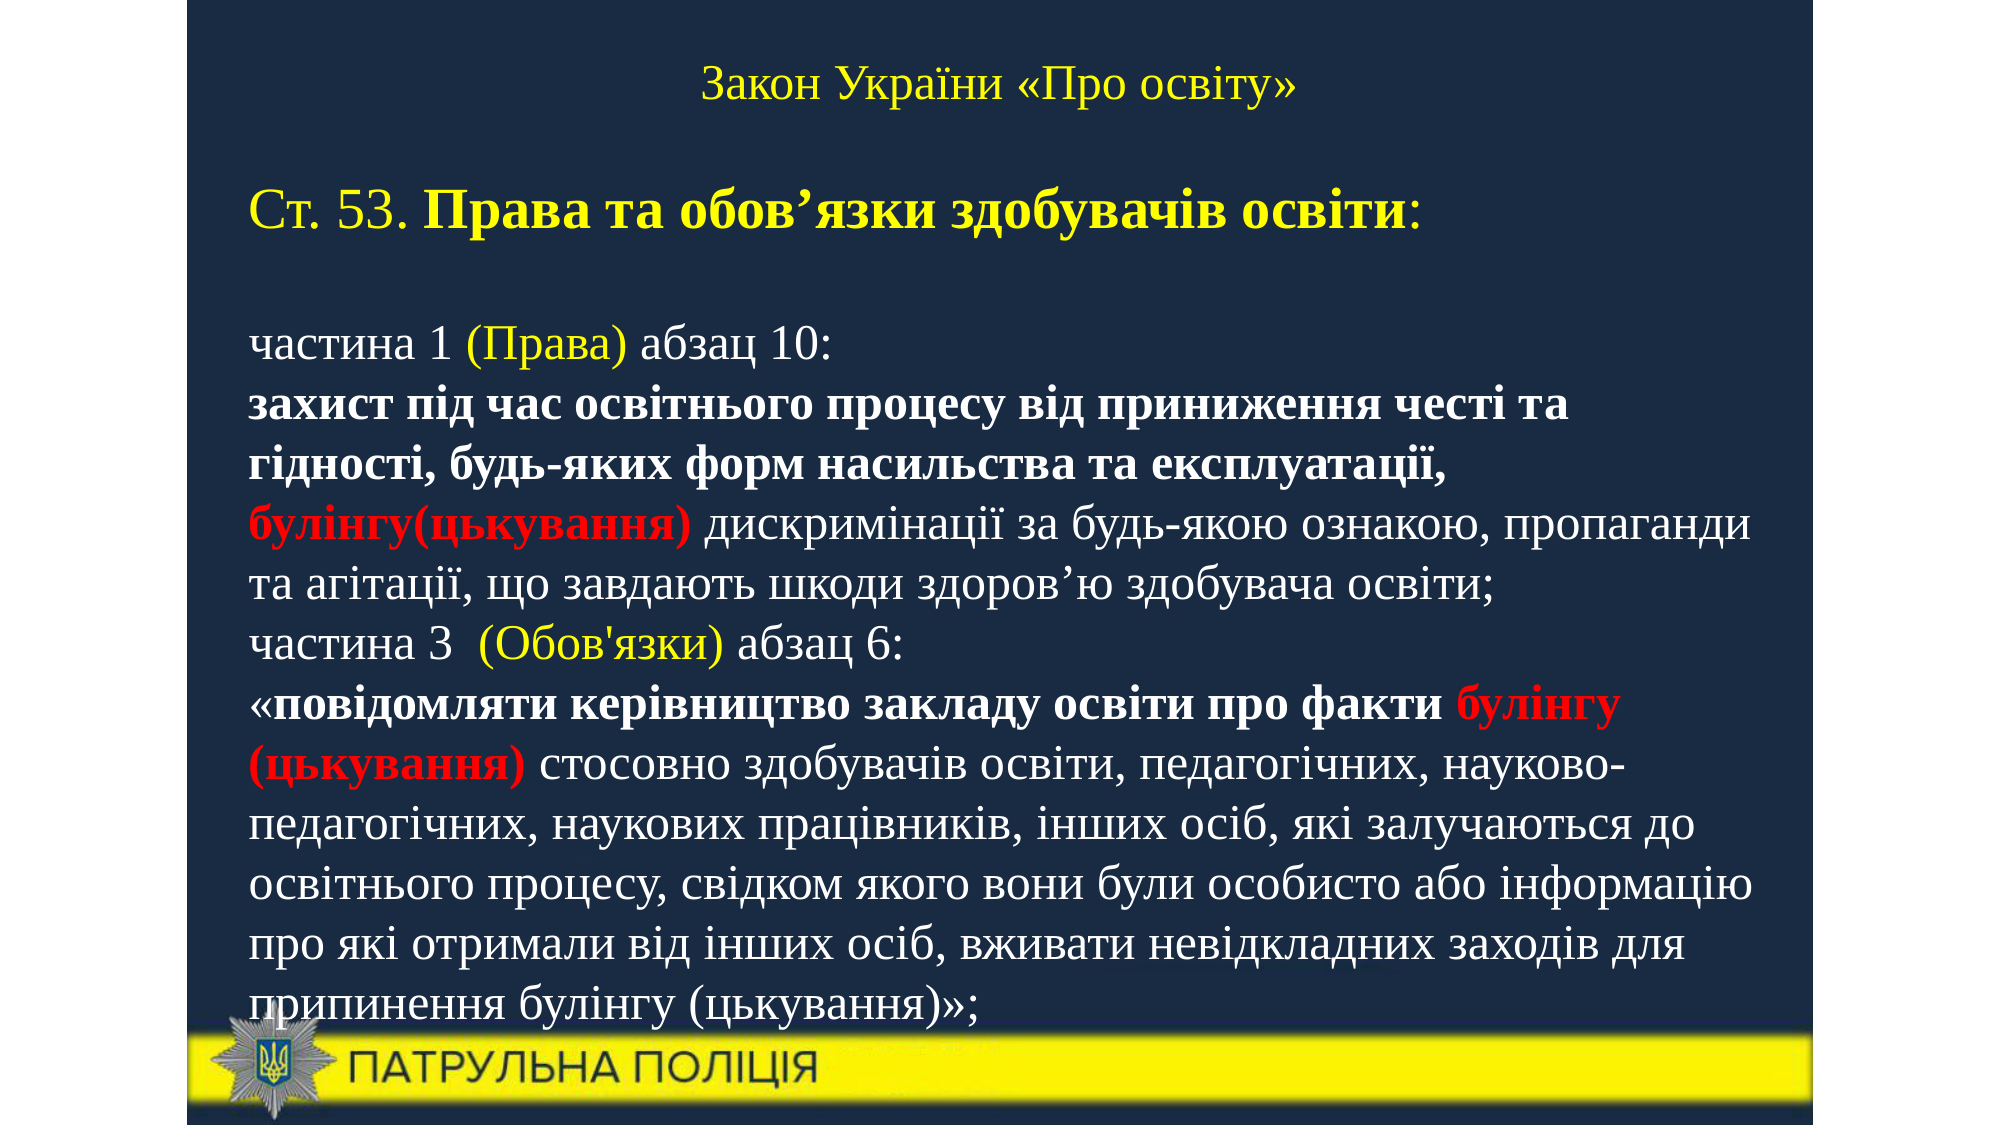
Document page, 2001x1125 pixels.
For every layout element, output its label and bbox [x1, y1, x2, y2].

picture [187, 0, 1813, 1125]
